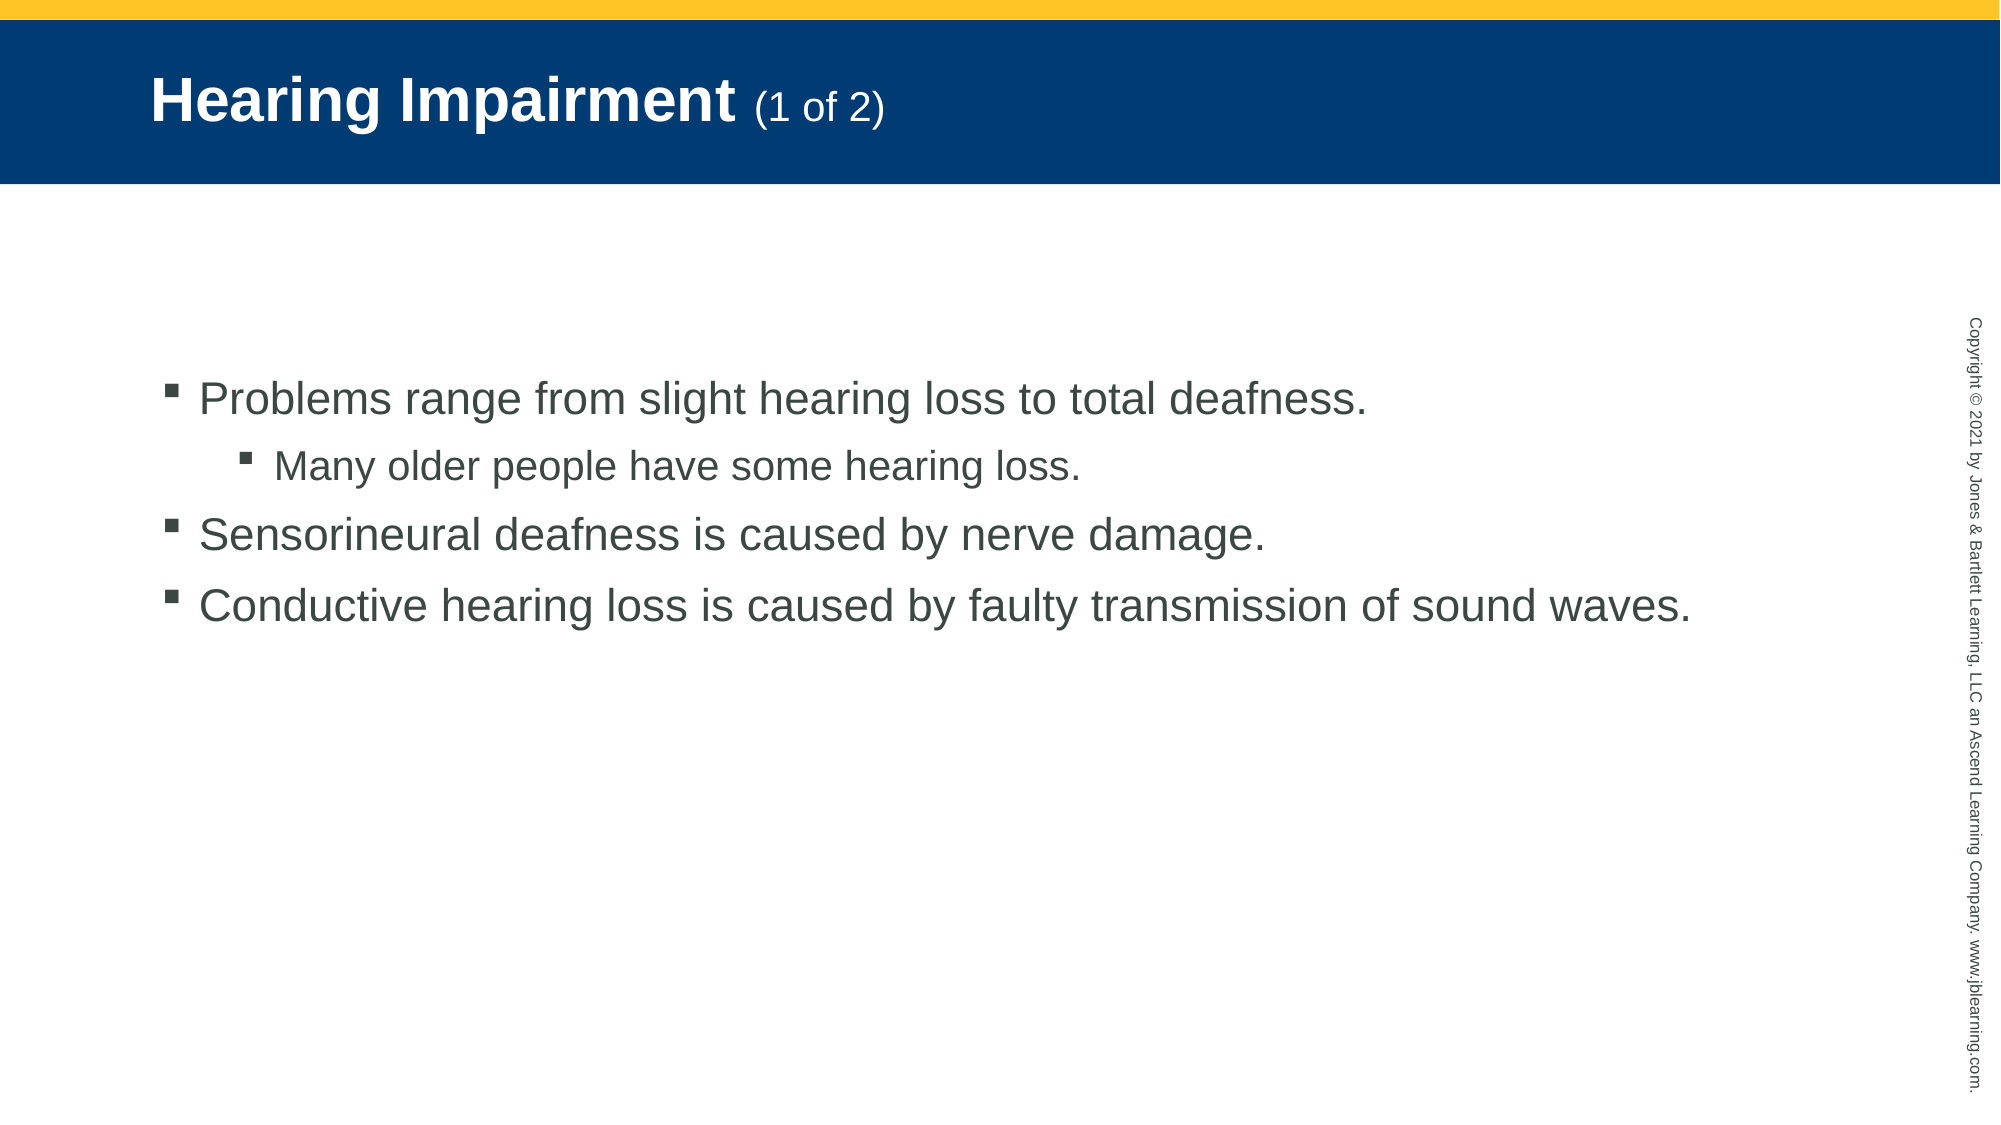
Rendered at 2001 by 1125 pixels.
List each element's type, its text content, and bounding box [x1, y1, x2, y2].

title Hearing Impairment (1 of 2) [0, 19, 2000, 185]
list Problems range from slight hearing loss to total deafness. Many older people have some hearing loss. Sensorineural deafness is caused by nerve damage. Conductive hearing loss is caused by faulty transmission of sound waves. [146, 361, 1859, 1016]
